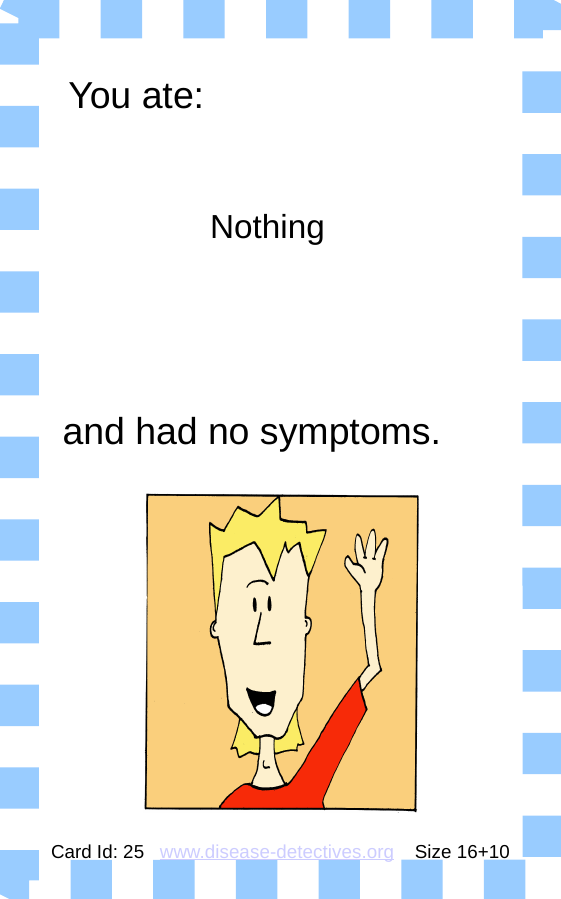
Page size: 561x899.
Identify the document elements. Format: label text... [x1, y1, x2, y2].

text_box Card Id: 25 www.disease-detectives.org Size 16+10 [35, 832, 525, 869]
text_box Nothing [195, 199, 391, 252]
picture [143, 489, 421, 814]
text_box [18, 17, 544, 881]
